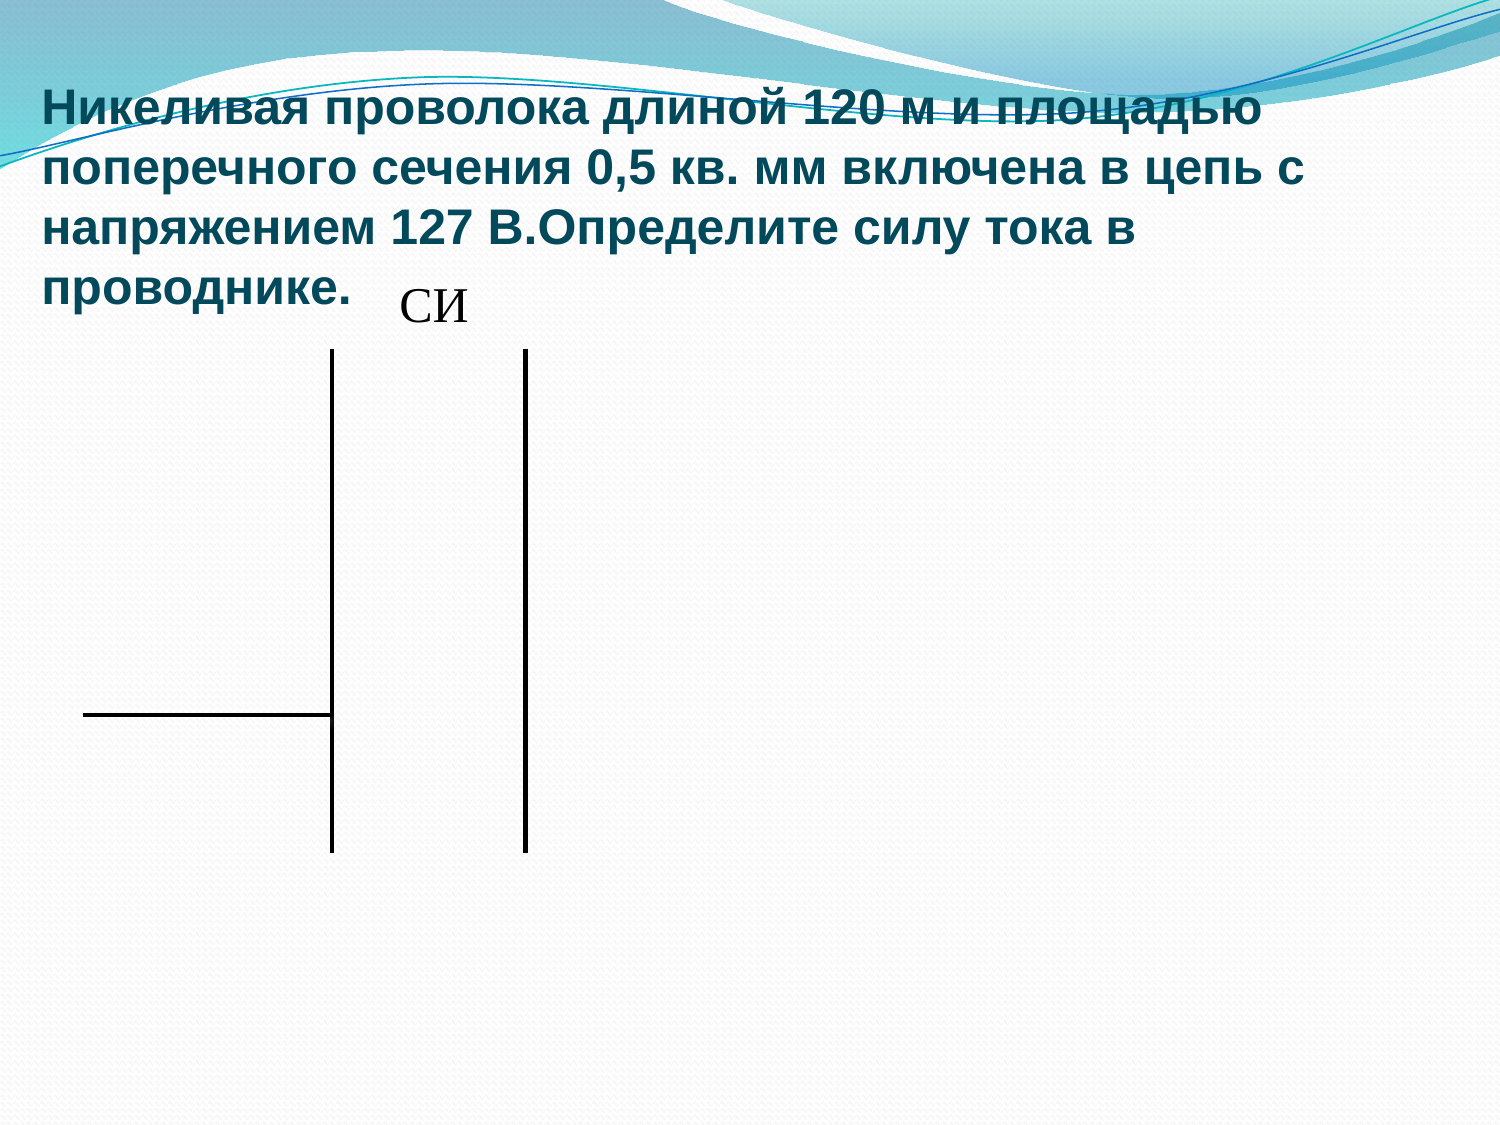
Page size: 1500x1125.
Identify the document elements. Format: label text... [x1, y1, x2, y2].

text_box СИ [384, 265, 484, 340]
title Никеливая проволока длиной 120 м и площадью поперечного сечения 0,5 кв. мм включена в цепь с напряжением 127 В.Определите силу тока в проводнике. [41, 42, 1437, 315]
